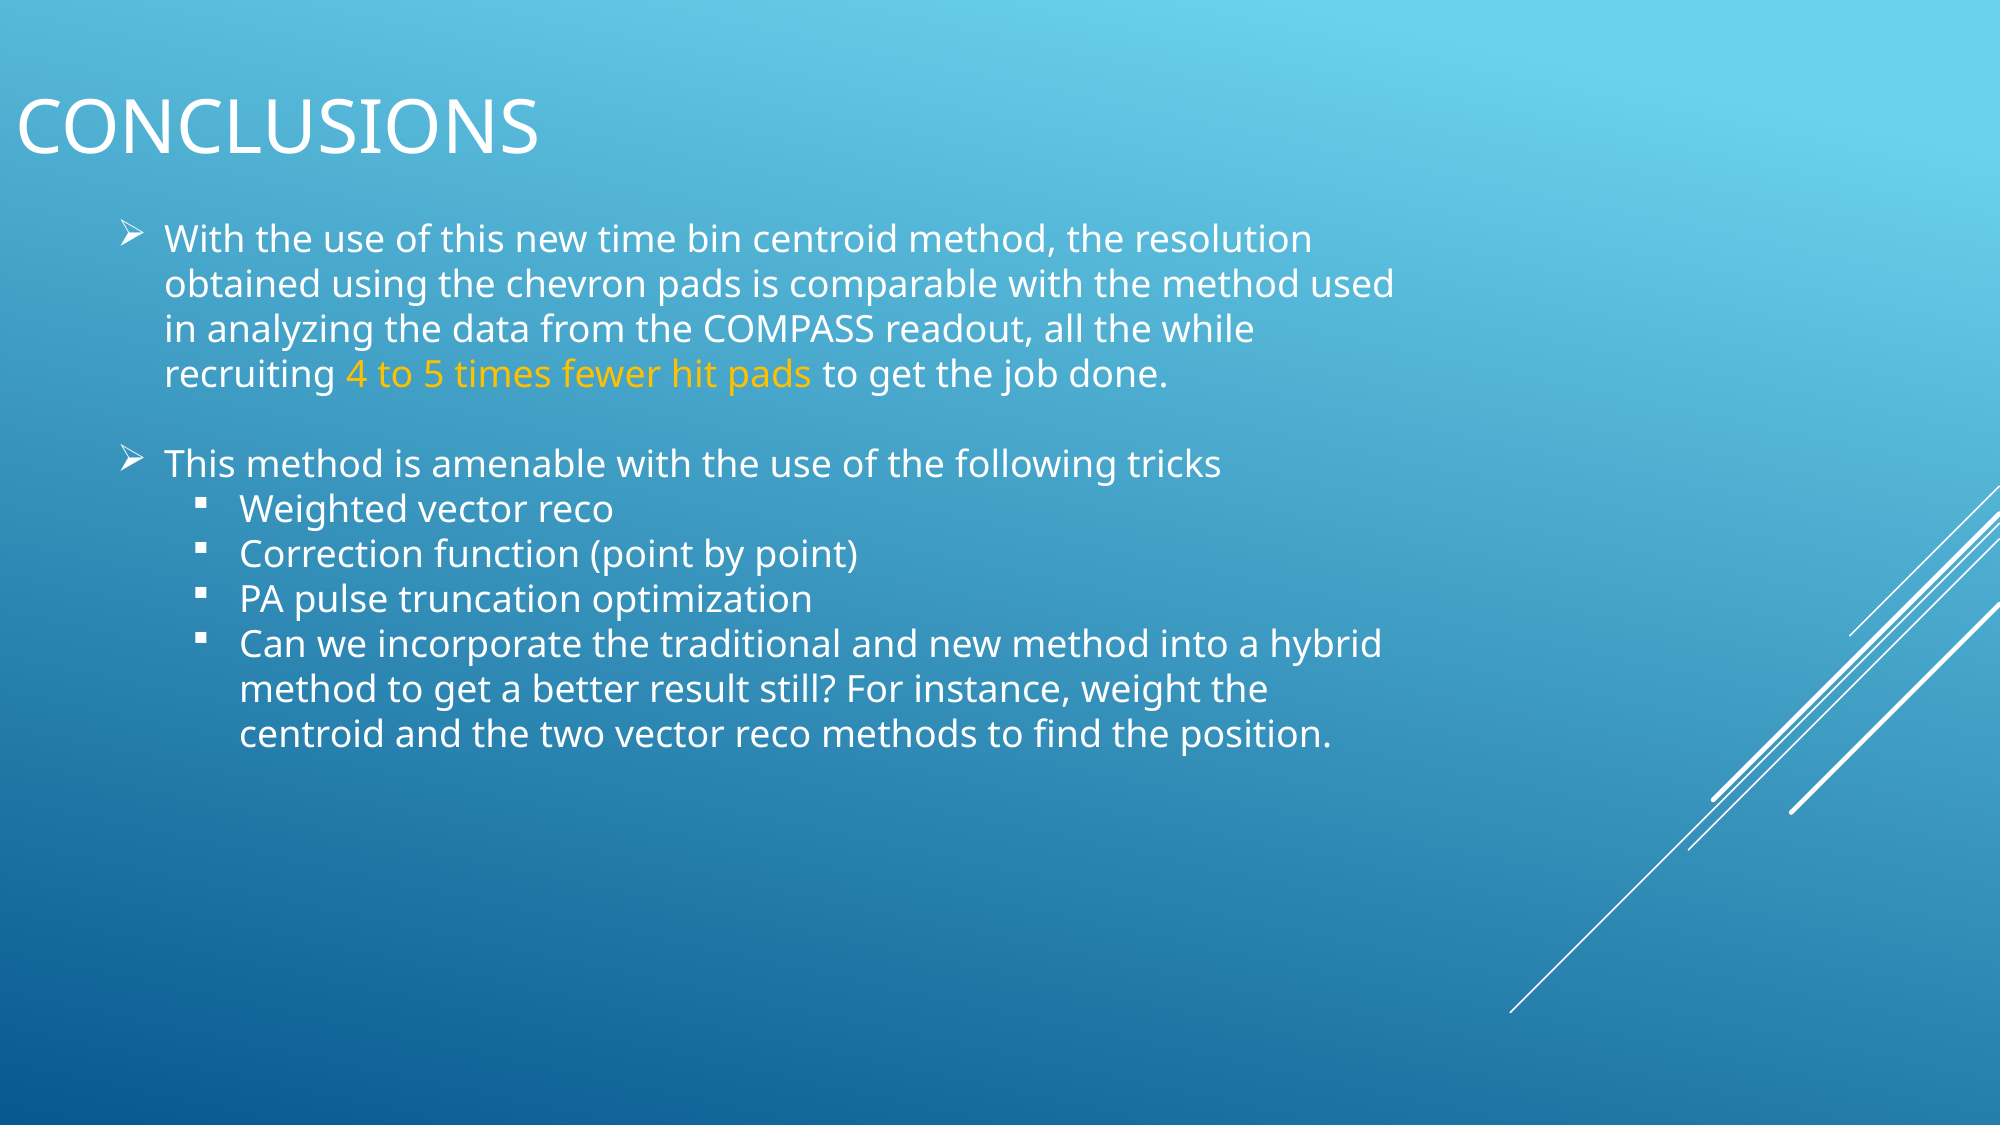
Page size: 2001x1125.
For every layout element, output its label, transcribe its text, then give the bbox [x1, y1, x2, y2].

text_box With the use of this new time bin centroid method, the resolution obtained using the chevron pads is comparable with the method used in analyzing the data from the COMPASS readout, all the while recruiting 4 to 5 times fewer hit pads to get the job done. This method is amenable with the use of the following tricks Weighted vector reco Correction function (point by point) PA pulse truncation optimization Can we incorporate the traditional and new method into a hybrid method to get a better result still? For instance, weight the centroid and the two vector reco methods to find the position. [102, 207, 1428, 763]
title Conclusions [0, 0, 1400, 248]
